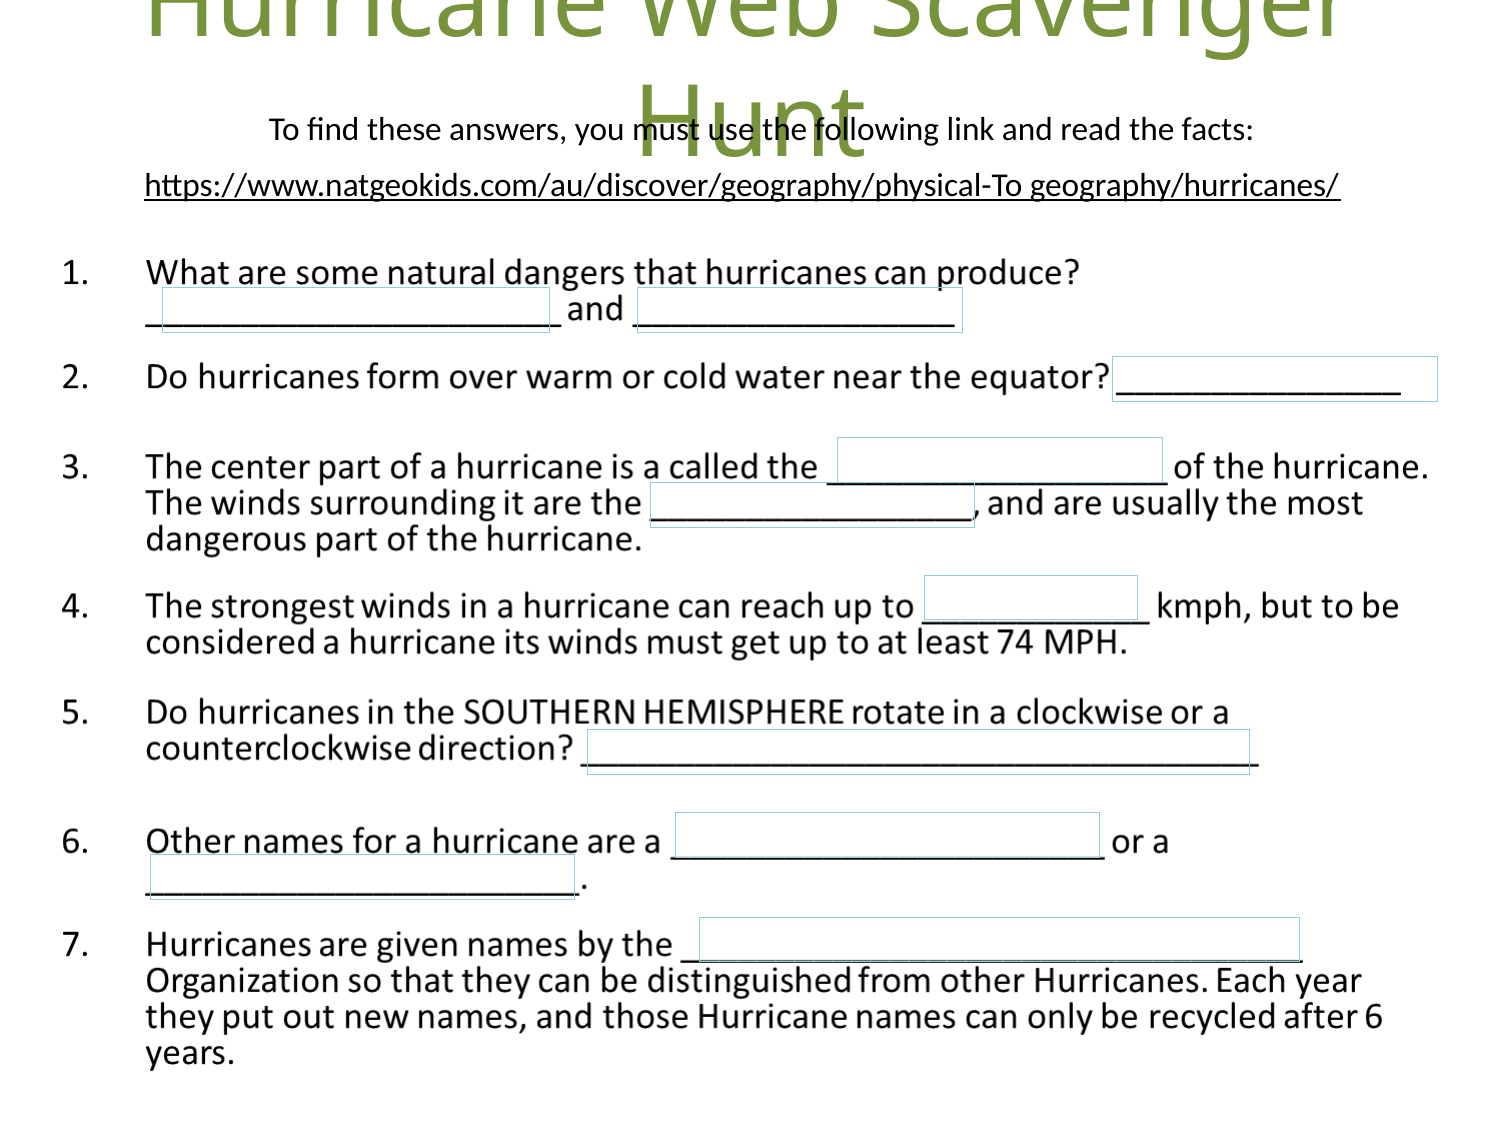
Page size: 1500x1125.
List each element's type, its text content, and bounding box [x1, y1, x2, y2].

text_box To find these answers, you must use the following link and read the facts: [124, 99, 1400, 155]
text_box https://www.natgeokids.com/au/discover/geography/physical-To geography/hurricanes/ [62, 155, 1438, 211]
title Hurricane Web Scavenger Hunt [0, 0, 1500, 150]
picture [38, 237, 1460, 1113]
